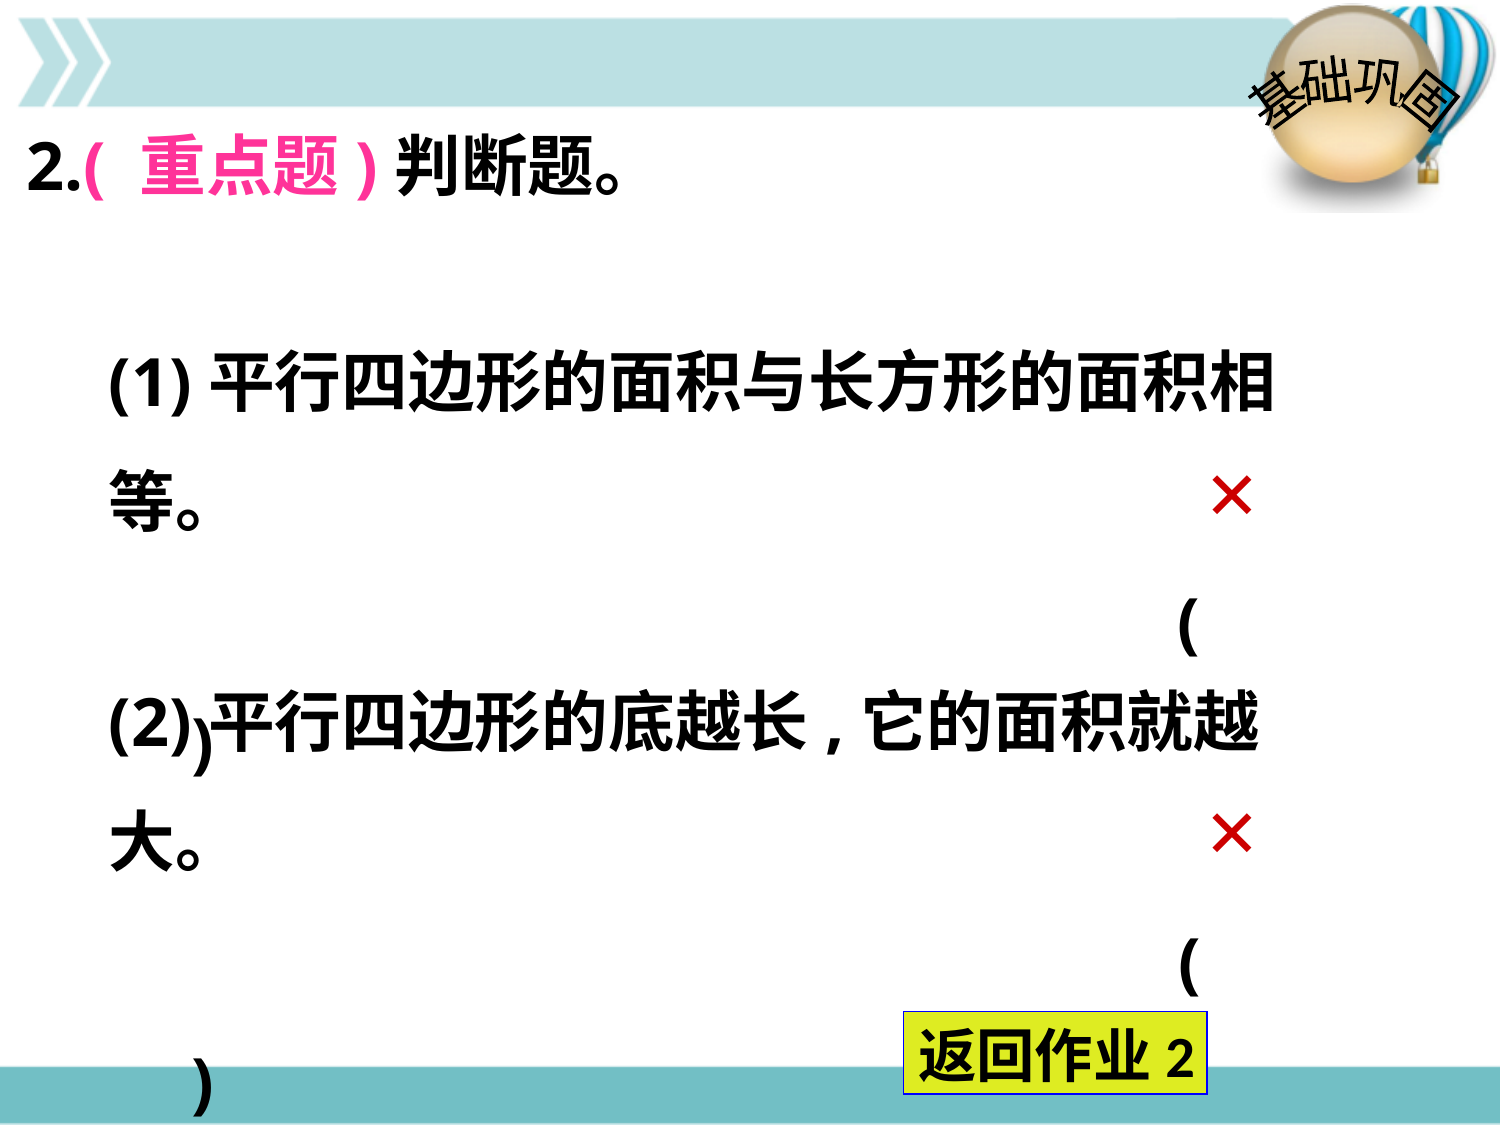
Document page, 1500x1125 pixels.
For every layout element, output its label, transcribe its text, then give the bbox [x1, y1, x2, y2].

text_box (2)平行四边形的底越长,它的面积就越大。 ( ) [93, 632, 1395, 1125]
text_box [1245, 0, 1459, 213]
text_box ✕ [1189, 445, 1276, 540]
text_box 2.( 重点题)判断题。 [11, 116, 1240, 211]
text_box ✕ [1189, 783, 1276, 878]
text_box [903, 1011, 1223, 1097]
picture [0, 0, 1500, 1125]
text_box (1)平行四边形的面积与长方形的面积相等。 ( ) [93, 292, 1336, 632]
